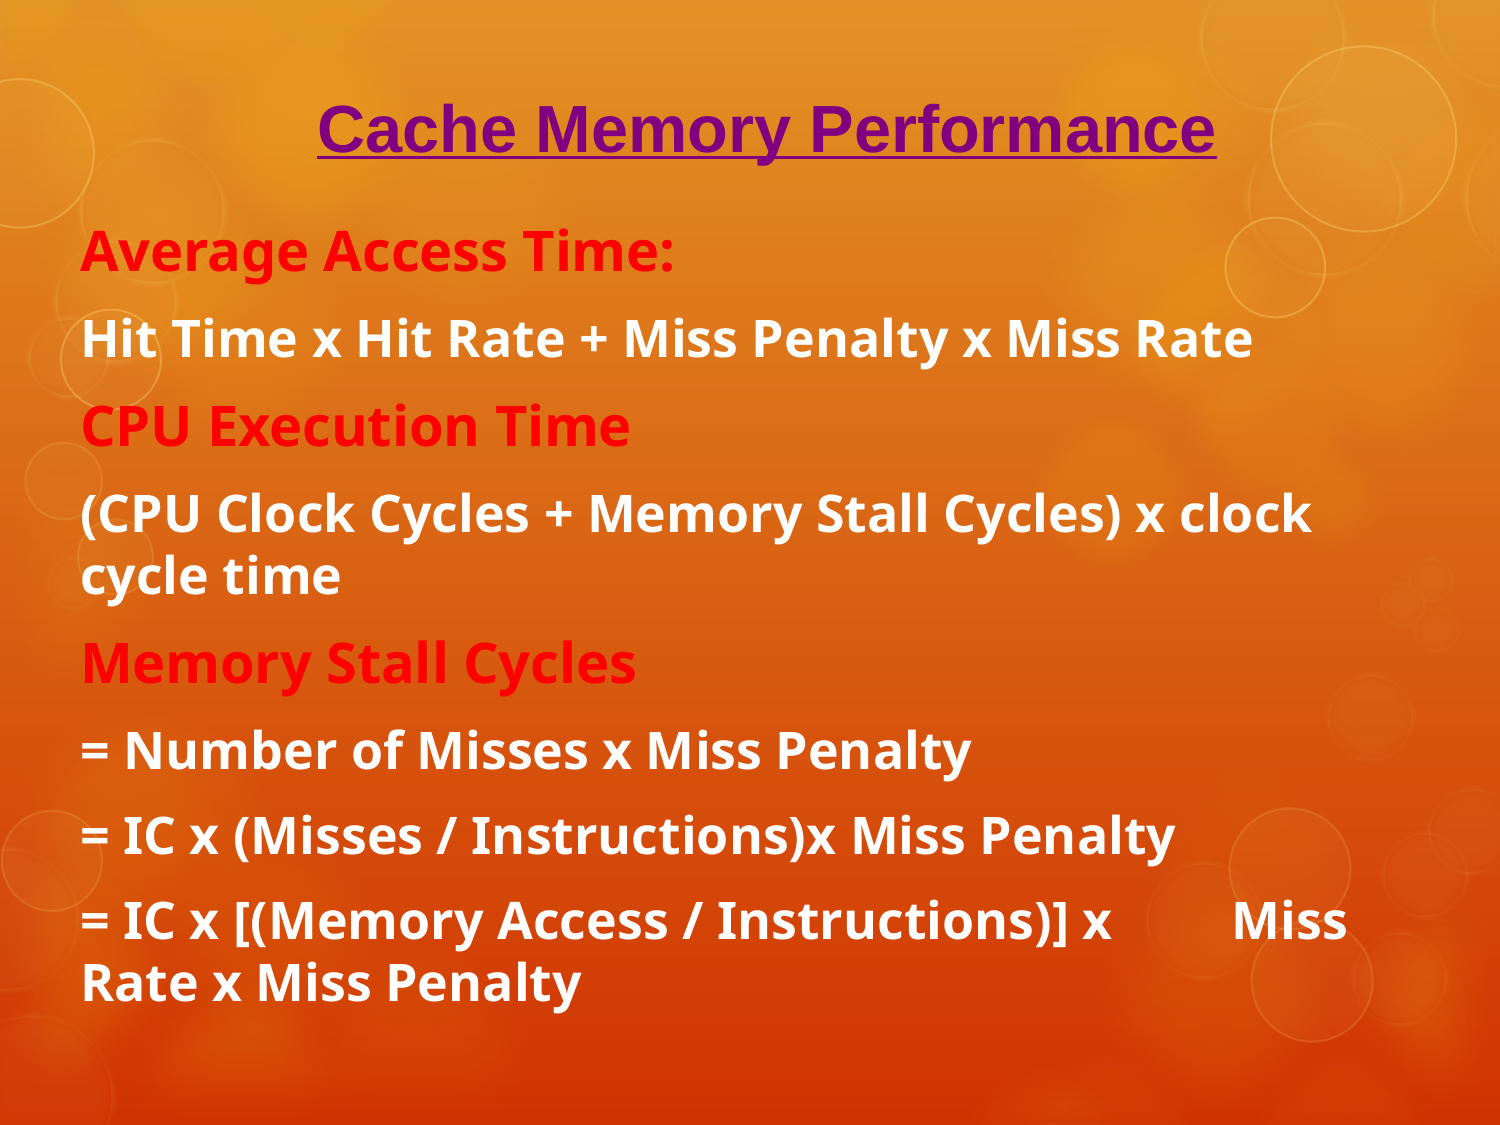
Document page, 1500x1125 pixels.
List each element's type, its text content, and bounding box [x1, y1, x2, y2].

text_box Cache Memory Performance [17, 78, 1500, 173]
list Average Access Time: Hit Time x Hit Rate + Miss Penalty x Miss Rate CPU Execution Time (CPU Clock Cycles + Memory Stall Cycles) x clock cycle time Memory Stall Cycles = Number of Misses x Miss Penalty = IC x (Misses / Instructions)x Miss Penalty = IC x [(Memory Access / Instructions)] x Miss Rate x Miss Penalty [64, 208, 1471, 1024]
